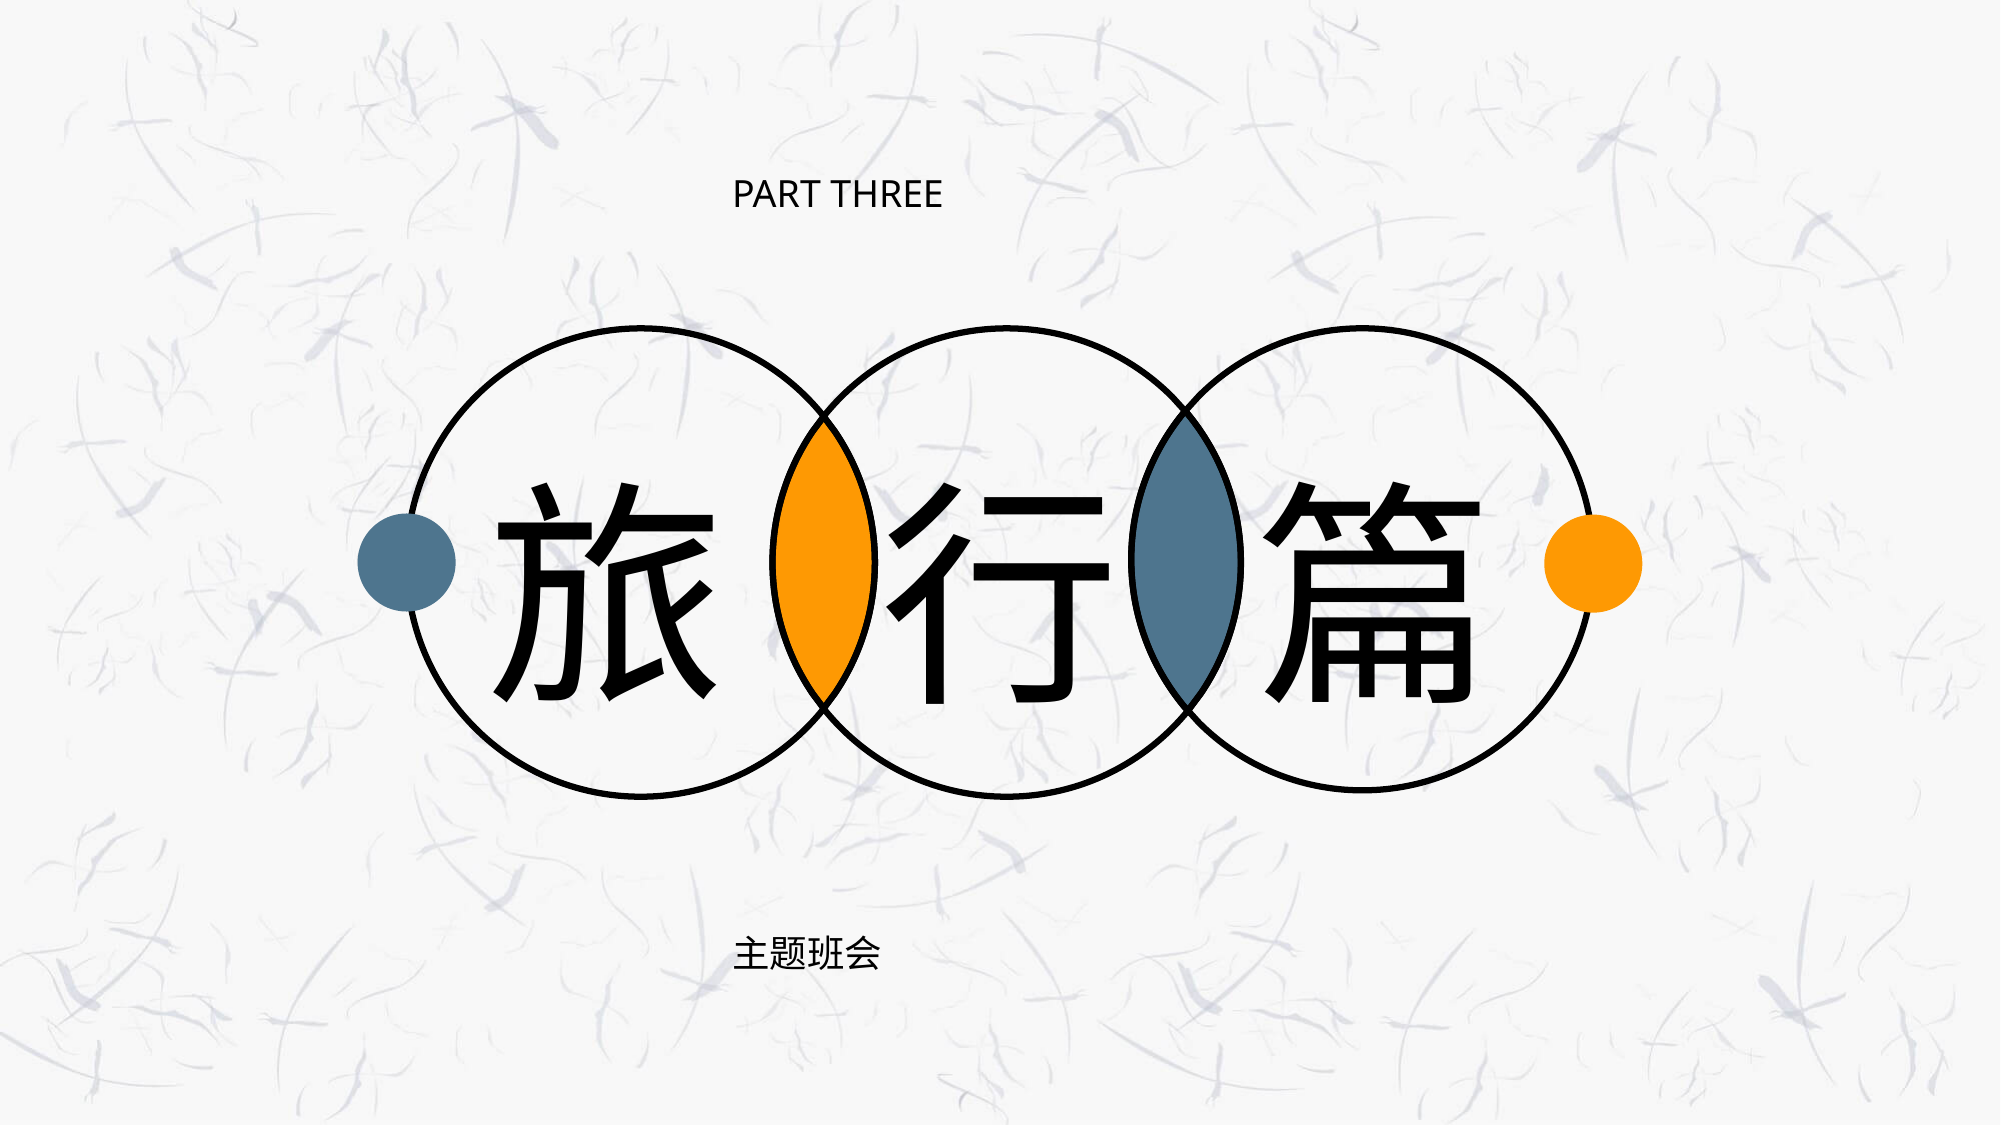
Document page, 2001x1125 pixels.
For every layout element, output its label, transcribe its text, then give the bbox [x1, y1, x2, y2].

picture [0, 0, 2001, 1125]
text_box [406, 328, 1594, 797]
text_box [356, 512, 406, 613]
text_box [1594, 513, 1644, 614]
text_box PART THREE [717, 162, 1283, 223]
text_box 主题班会 [717, 922, 1375, 983]
